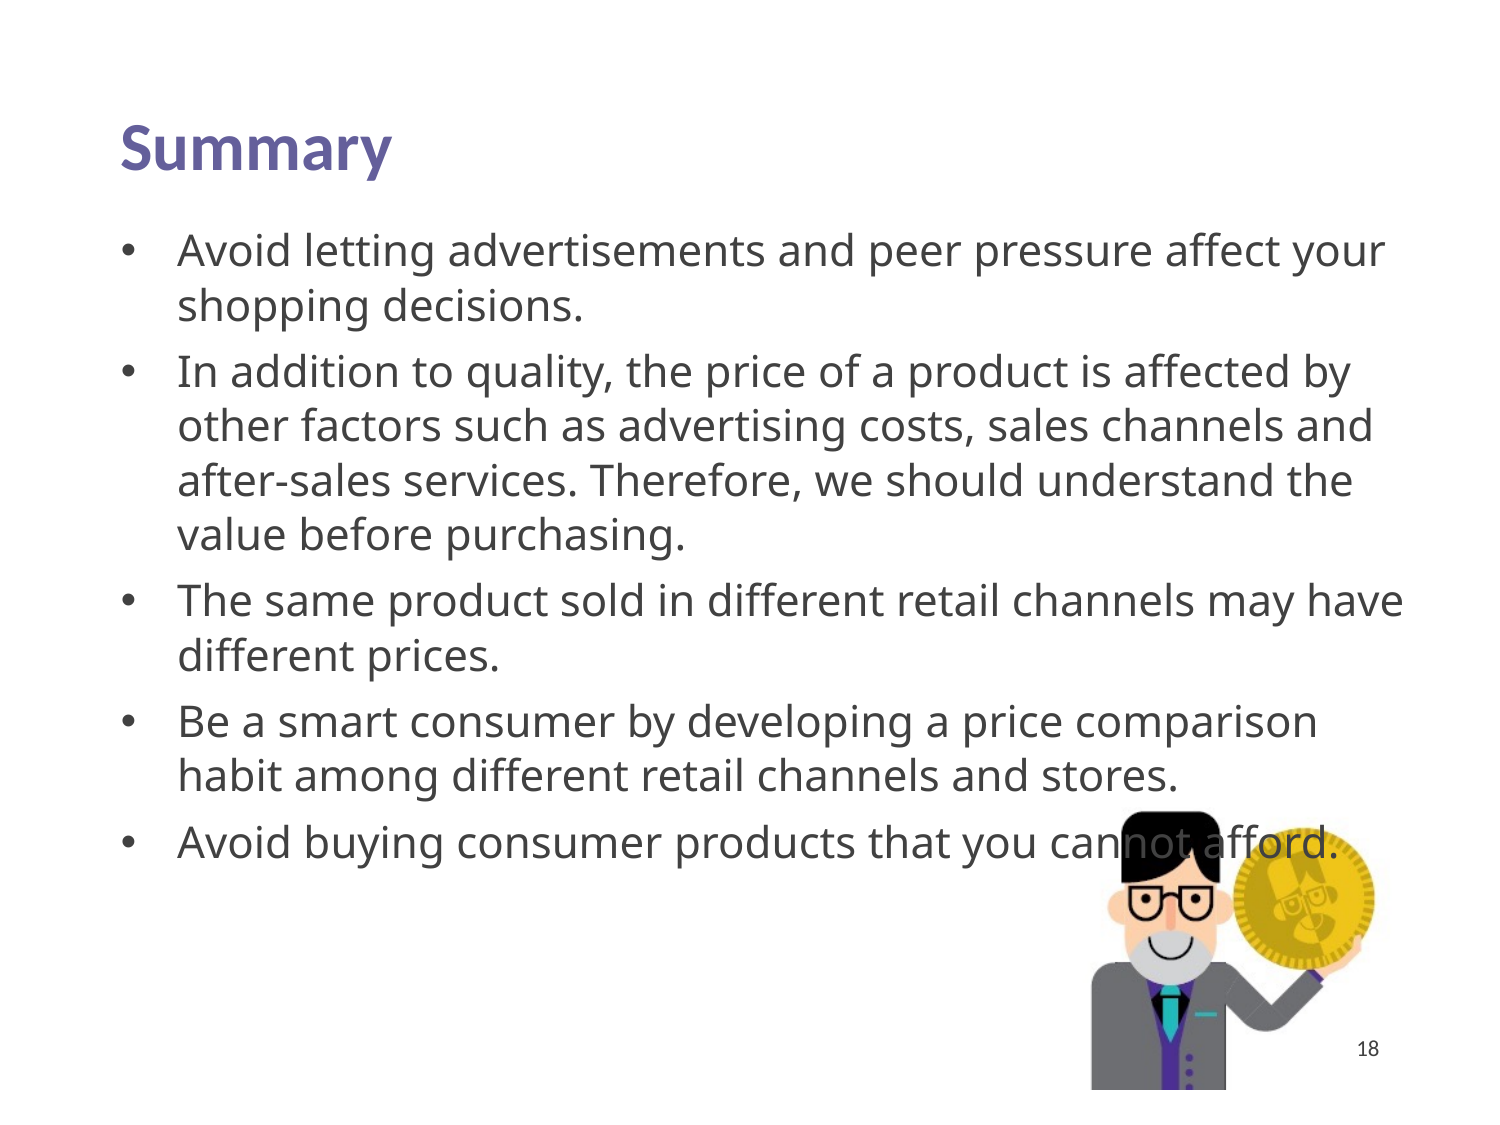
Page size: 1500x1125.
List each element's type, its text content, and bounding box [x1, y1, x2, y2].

list Avoid letting advertisements and peer pressure affect your shopping decisions. In addition to quality, the price of a product is affected by other factors such as advertising costs, sales channels and after-sales services. Therefore, we should understand the value before purchasing. The same product sold in different retail channels may have different prices. Be a smart consumer by developing a price comparison habit among different retail channels and stores. Avoid buying consumer products that you cannot afford. [120, 220, 1431, 910]
picture [1039, 797, 1399, 1090]
list Summary [119, 113, 1382, 209]
